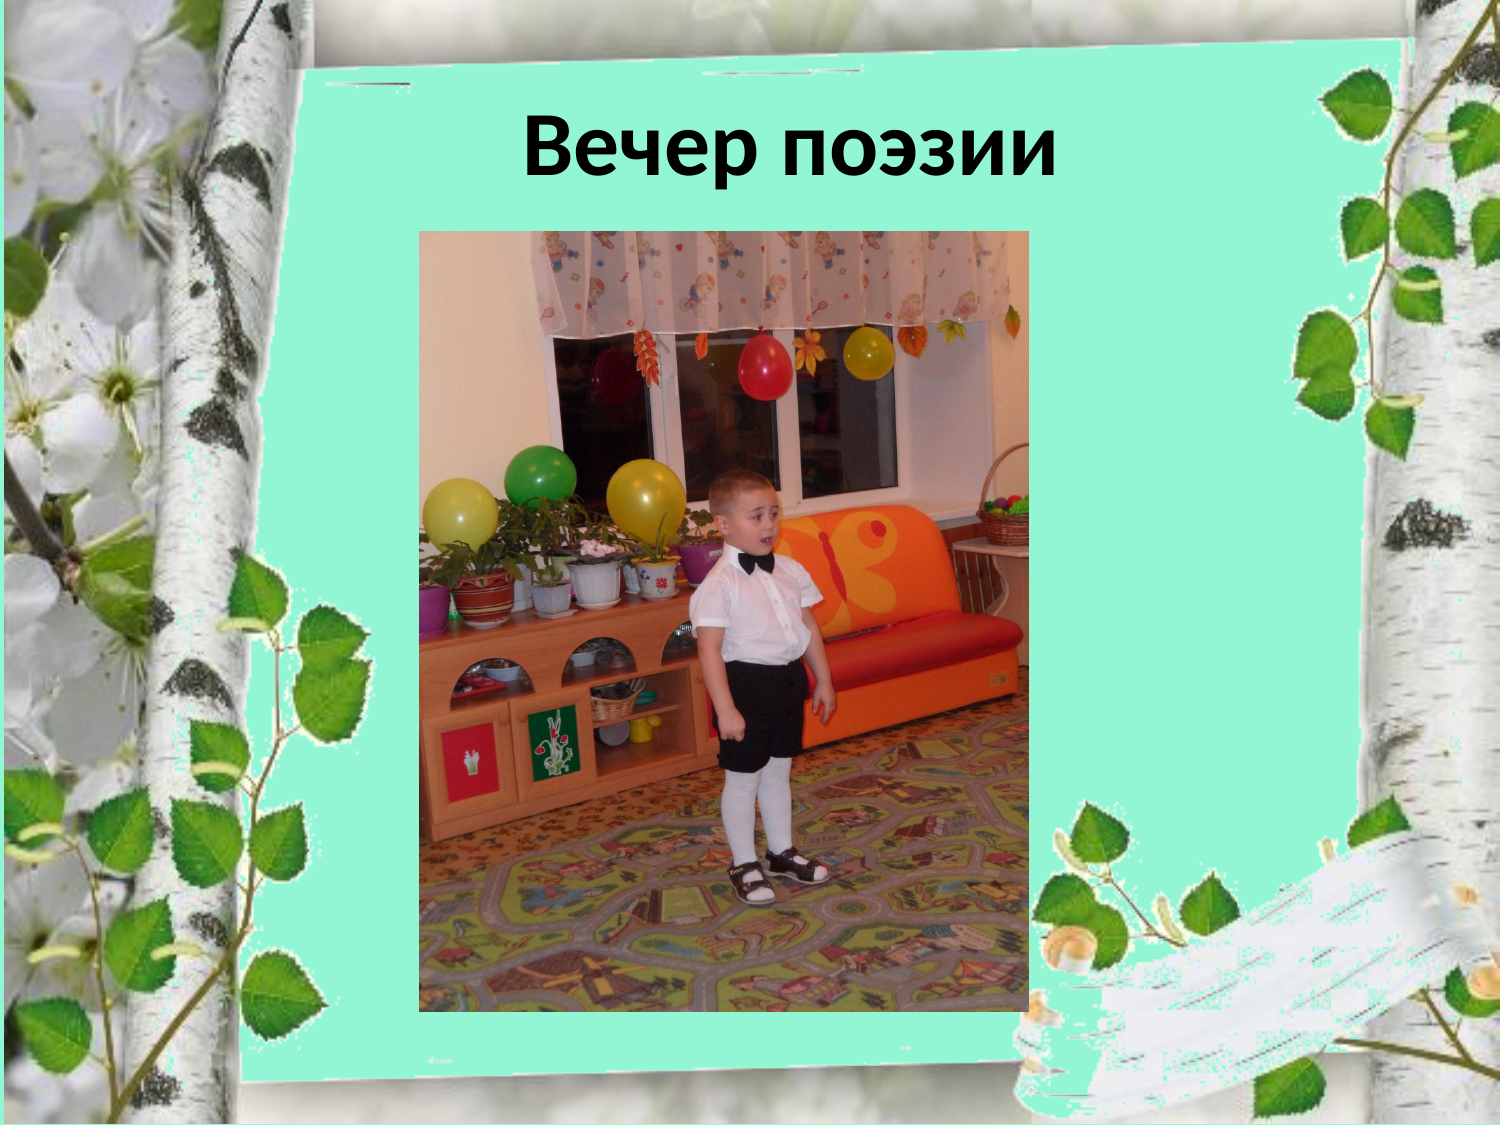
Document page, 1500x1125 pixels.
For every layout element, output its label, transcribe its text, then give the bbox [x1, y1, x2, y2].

title Вечер поэзии [277, 45, 1306, 233]
picture [4, 0, 1500, 1124]
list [418, 231, 1029, 1012]
